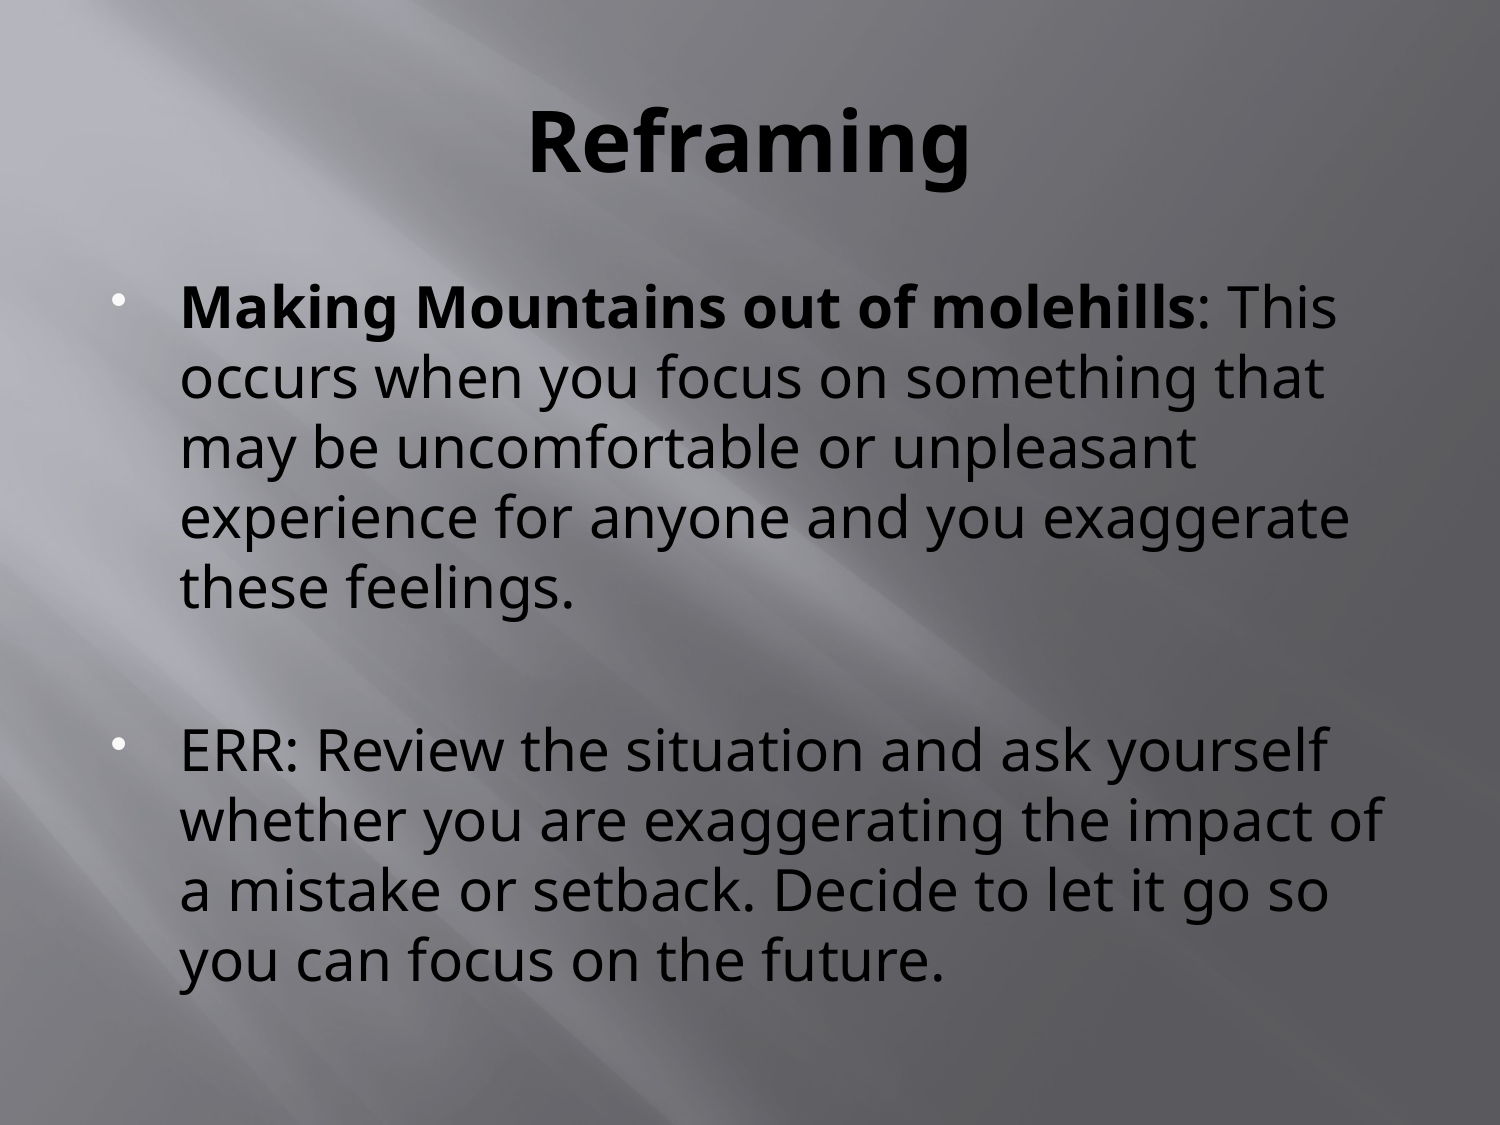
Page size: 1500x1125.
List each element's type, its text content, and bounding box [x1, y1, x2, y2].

list Making Mountains out of molehills: This occurs when you focus on something that may be uncomfortable or unpleasant experience for anyone and you exaggerate these feelings. ERR: Review the situation and ask yourself whether you are exaggerating the impact of a mistake or setback. Decide to let it go so you can focus on the future. [74, 262, 1426, 1036]
title Reframing [75, 45, 1425, 233]
